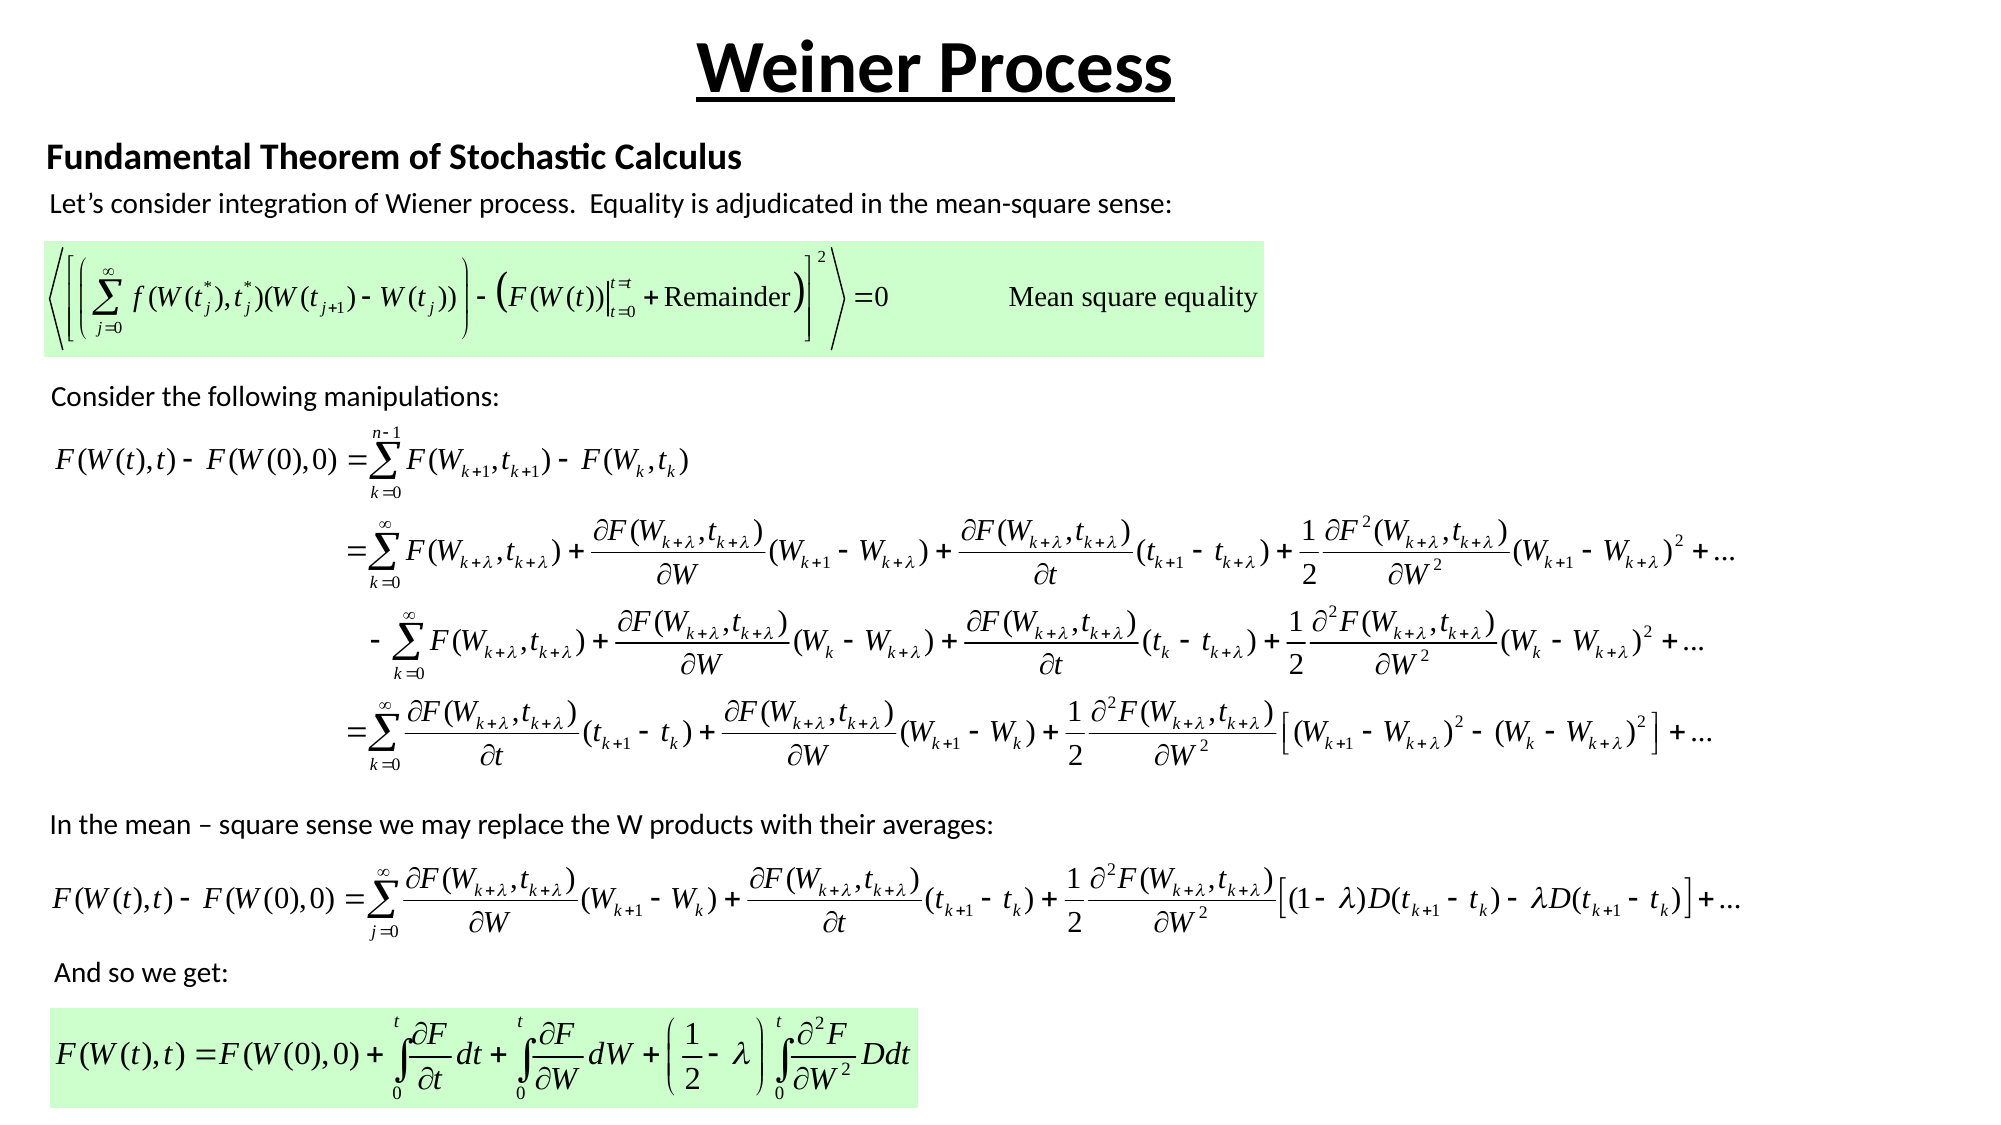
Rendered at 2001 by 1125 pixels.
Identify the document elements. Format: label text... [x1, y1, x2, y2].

text_box Fundamental Theorem of Stochastic Calculus [31, 124, 797, 185]
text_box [46, 854, 1748, 947]
text_box In the mean – square sense we may replace the W products with their averages: [34, 797, 1092, 848]
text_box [44, 240, 1265, 357]
text_box Consider the following manipulations: [36, 369, 542, 420]
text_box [49, 1008, 918, 1108]
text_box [49, 418, 1741, 778]
text_box And so we get: [39, 945, 296, 996]
text_box Let’s consider integration of Wiener process. Equality is adjudicated in the mean-square sense: [34, 177, 1721, 228]
title Weiner Process [463, 17, 1407, 117]
